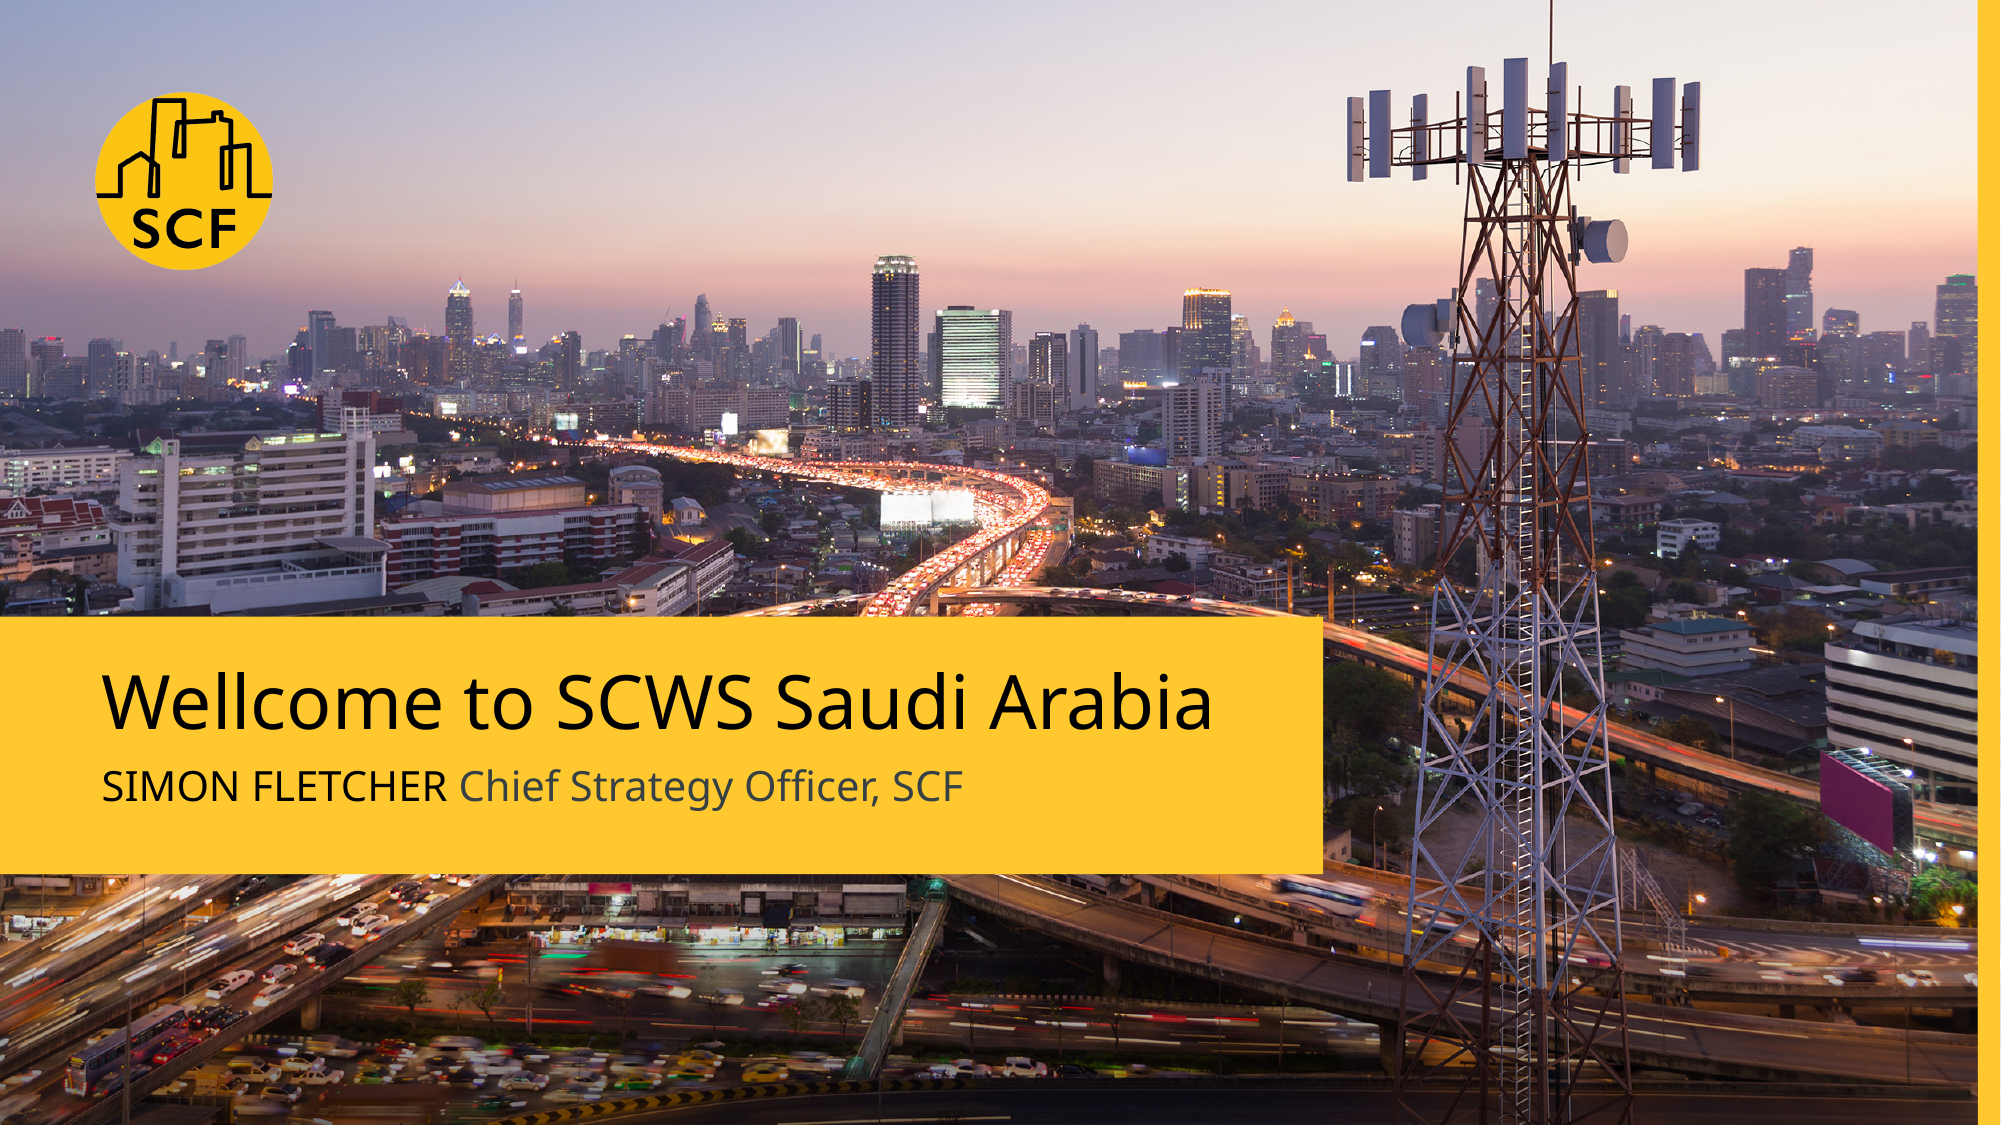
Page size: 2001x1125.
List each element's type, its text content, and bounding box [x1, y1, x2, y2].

text_box SIMON FLETCHER Chief Strategy Officer, SCF [86, 752, 1079, 817]
text_box [0, 616, 1324, 875]
text_box Wellcome to SCWS Saudi Arabia [86, 647, 1411, 752]
picture [0, 0, 1977, 1125]
